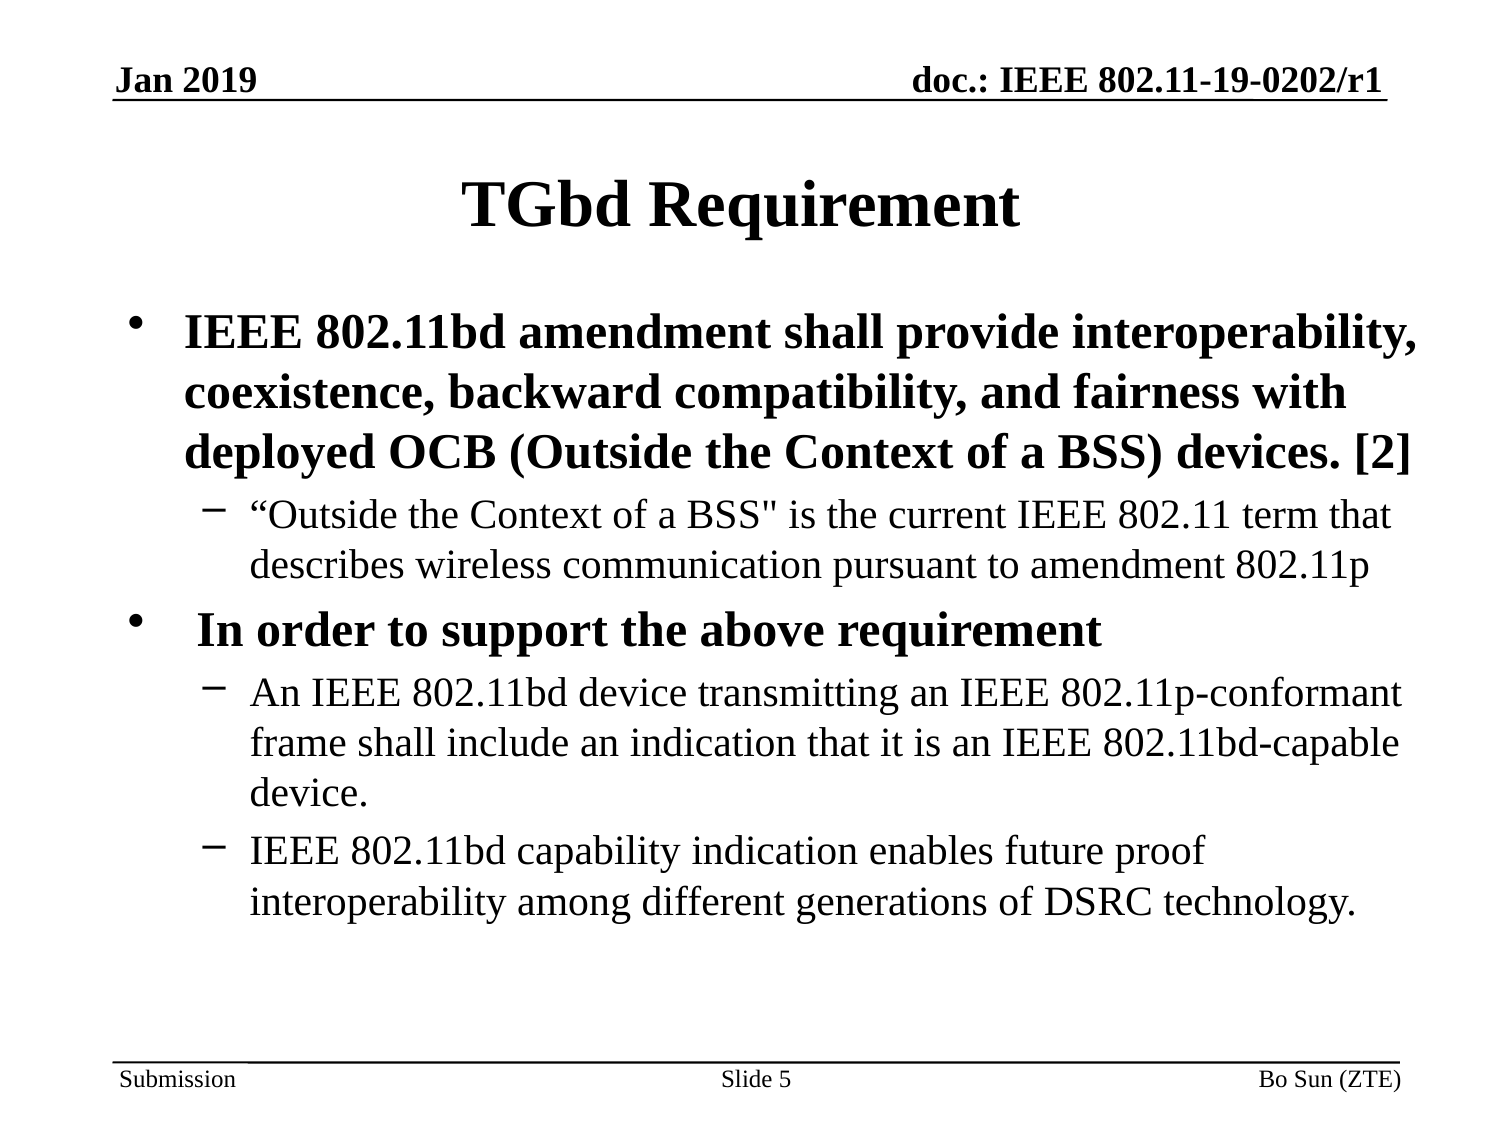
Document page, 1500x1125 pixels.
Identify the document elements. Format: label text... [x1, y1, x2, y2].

slide_number Slide 5 [712, 1062, 800, 1093]
title TGbd Requirement [112, 112, 1388, 288]
list IEEE 802.11bd amendment shall provide interoperability, coexistence, backward compatibility, and fairness with deployed OCB (Outside the Context of a BSS) devices. [2] “Outside the Context of a BSS" is the current IEEE 802.11 term that describes wireless communication pursuant to amendment 802.11p In order to support the above requirement An IEEE 802.11bd device transmitting an IEEE 802.11p-conformant frame shall include an indication that it is an IEEE 802.11bd-capable device. IEEE 802.11bd capability indication enables future proof interoperability among different generations of DSRC technology. [112, 290, 1436, 966]
footer Bo Sun (ZTE) [1256, 1062, 1402, 1093]
